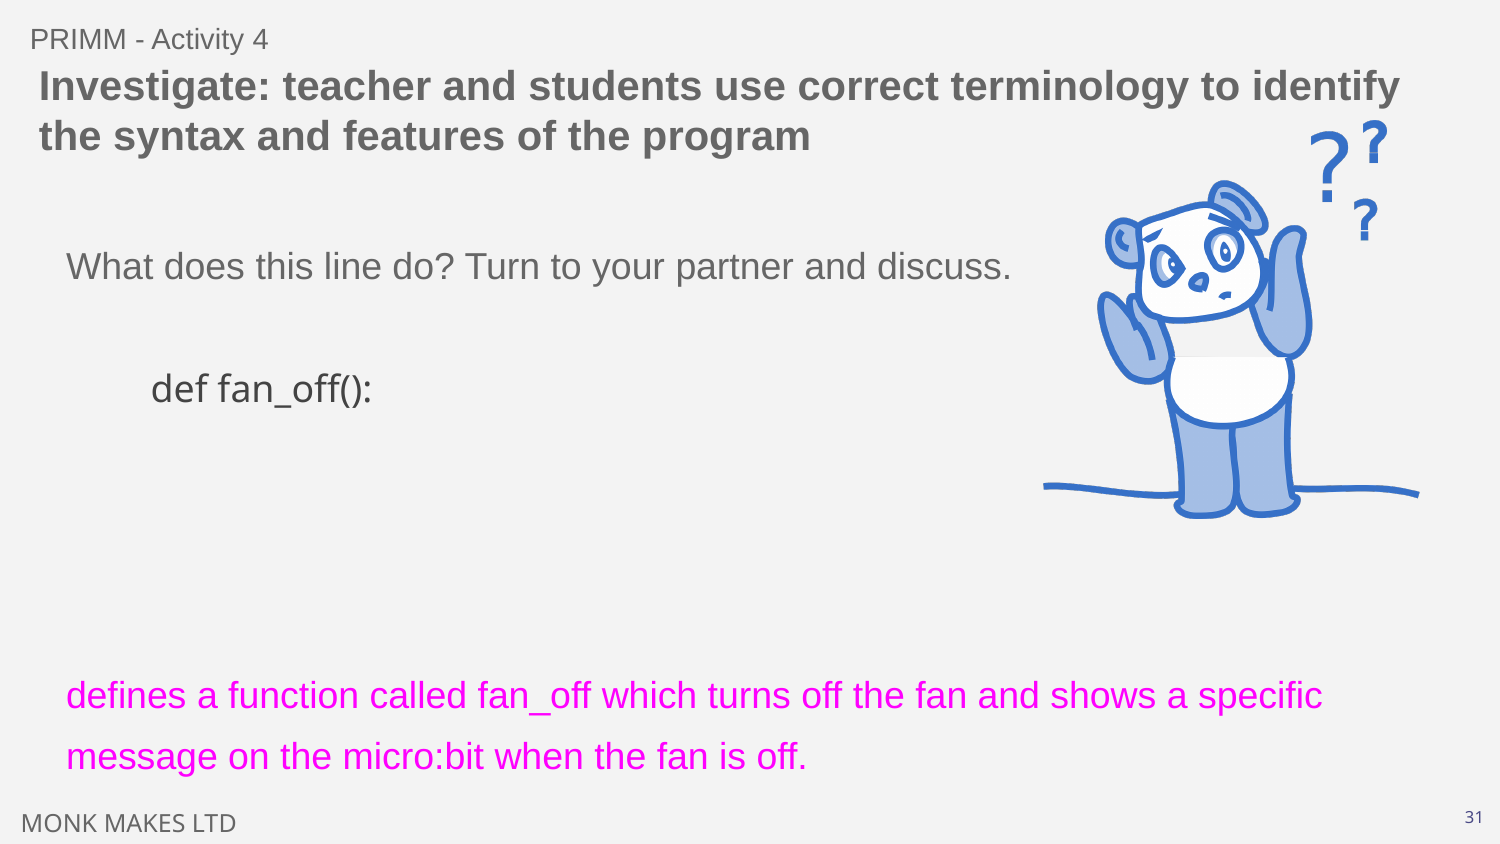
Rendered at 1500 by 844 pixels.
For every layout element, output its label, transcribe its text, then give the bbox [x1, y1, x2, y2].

text_box What does this line do? Turn to your partner and discuss. def fan_off(): defines a function called fan_off which turns off the fan and shows a specific message on the micro:bit when the fan is off. [50, 211, 1398, 793]
title Investigate: teacher and students use correct terminology to identify the syntax and features of the program [24, 52, 1422, 167]
subtitle PRIMM - Activity 4 [14, 0, 1500, 52]
slide_number ‹#› [1448, 792, 1500, 844]
picture [1039, 120, 1423, 520]
